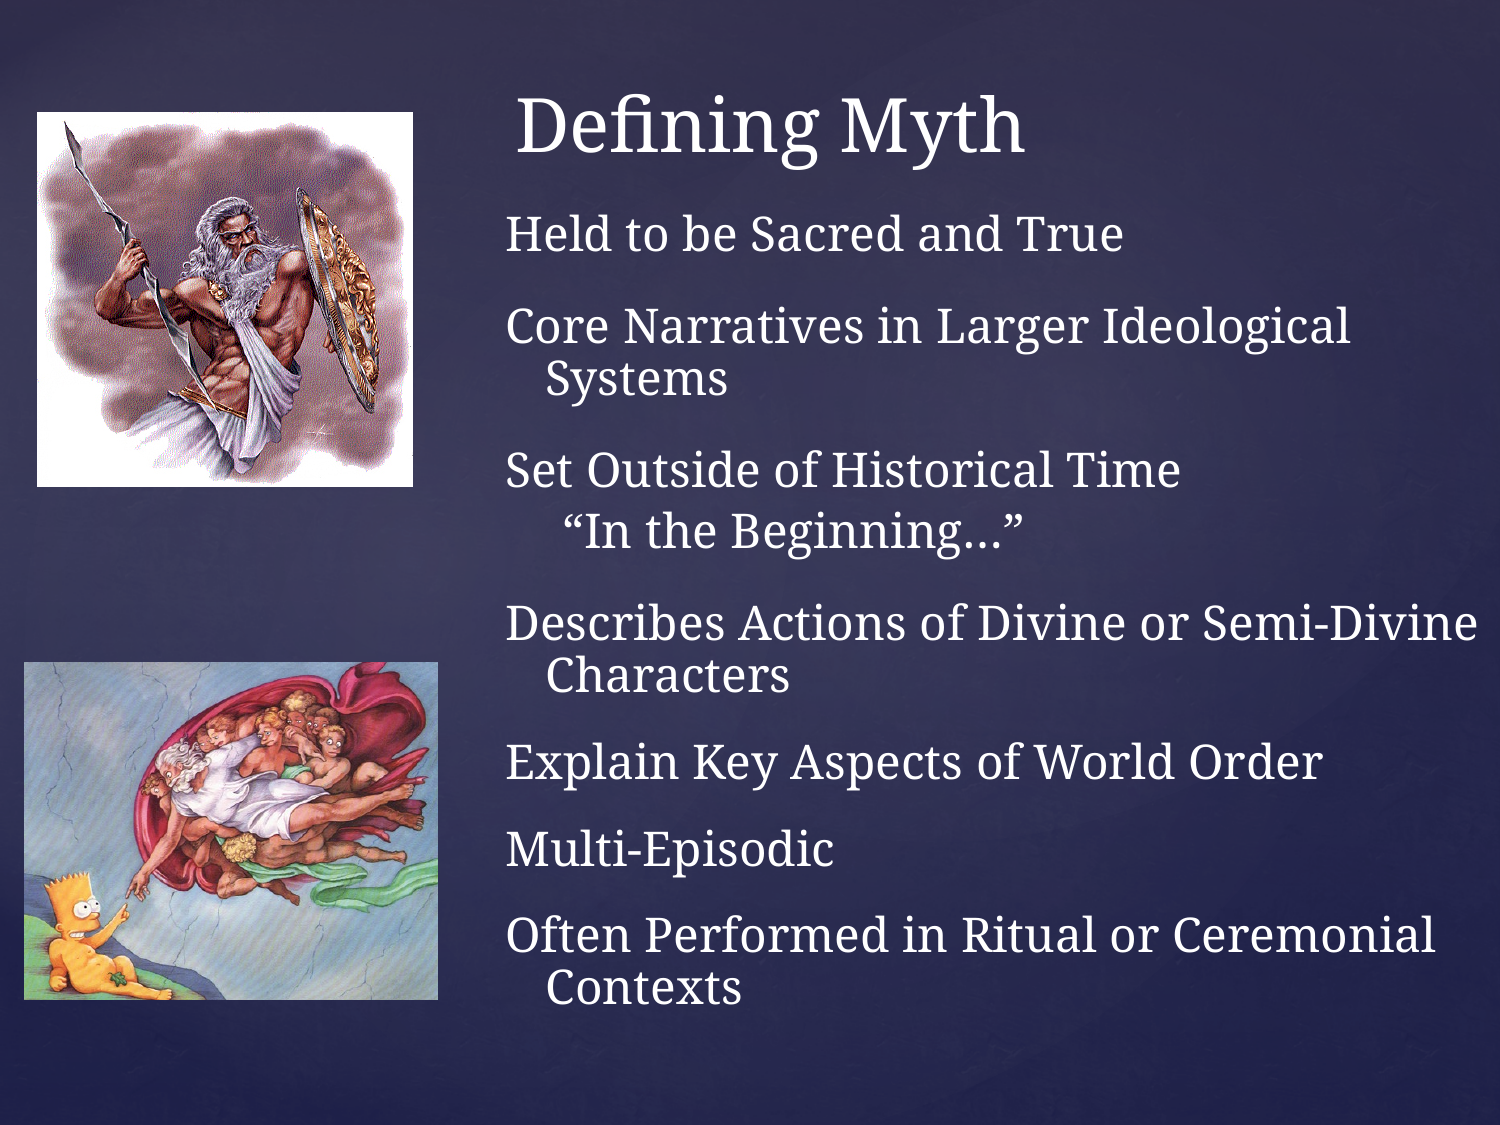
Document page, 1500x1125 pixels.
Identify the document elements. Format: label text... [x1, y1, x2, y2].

picture [36, 111, 413, 488]
list Held to be Sacred and True Core Narratives in Larger Ideological Systems Set Outside of Historical Time “In the Beginning…” Describes Actions of Divine or Semi-Divine Characters Explain Key Aspects of World Order Multi-Episodic Often Performed in Ritual or Ceremonial Contexts [487, 200, 1500, 1025]
picture [24, 661, 438, 1001]
title Defining Myth [500, 37, 1263, 175]
